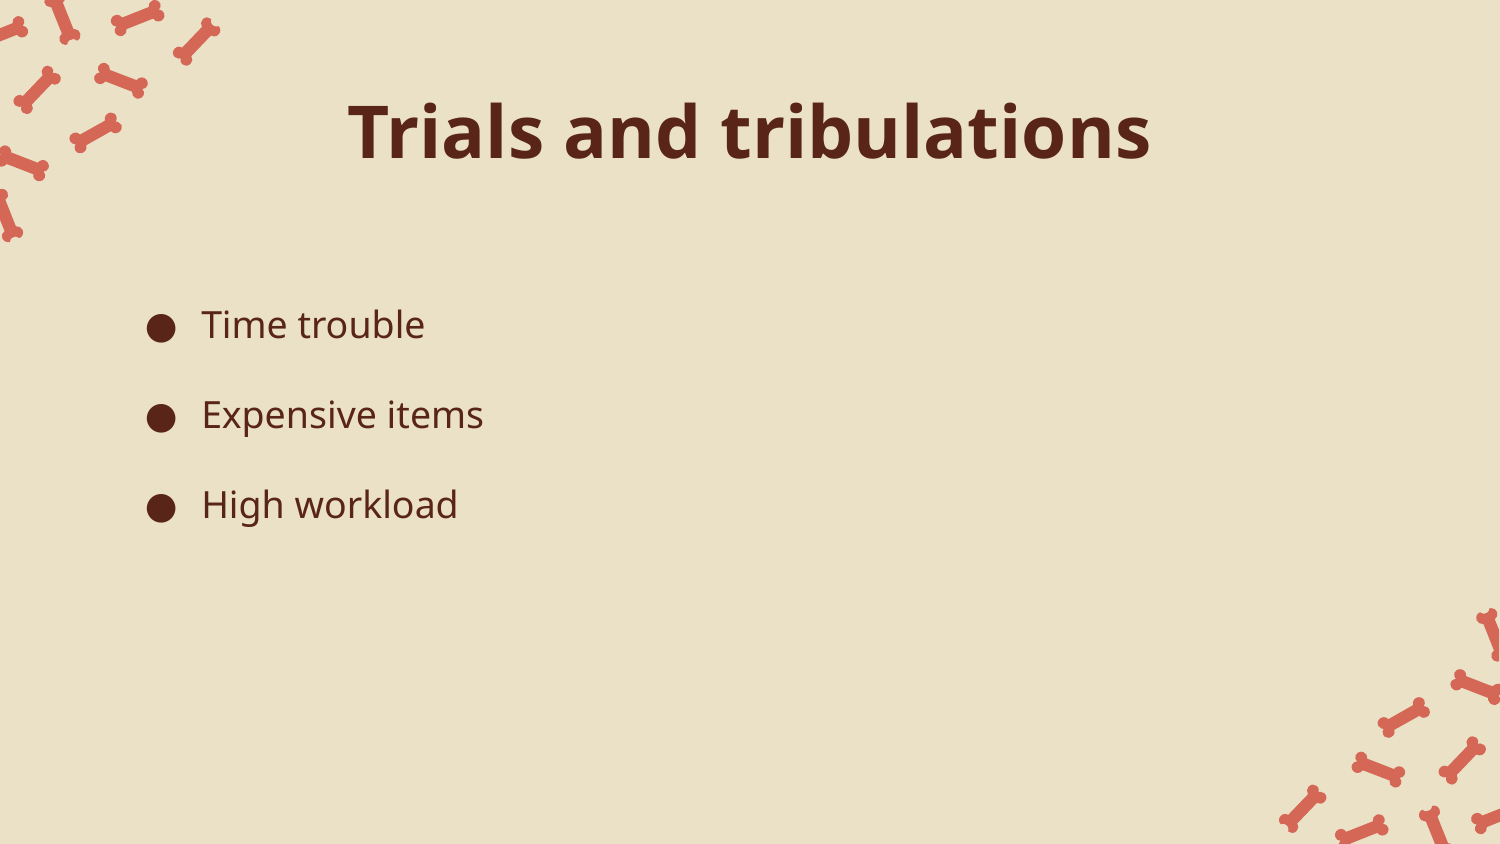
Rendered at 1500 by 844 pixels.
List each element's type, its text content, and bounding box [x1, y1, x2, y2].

text_box Time trouble Expensive items High workload [111, 241, 1434, 787]
title Trials and tribulations [99, 70, 1401, 165]
